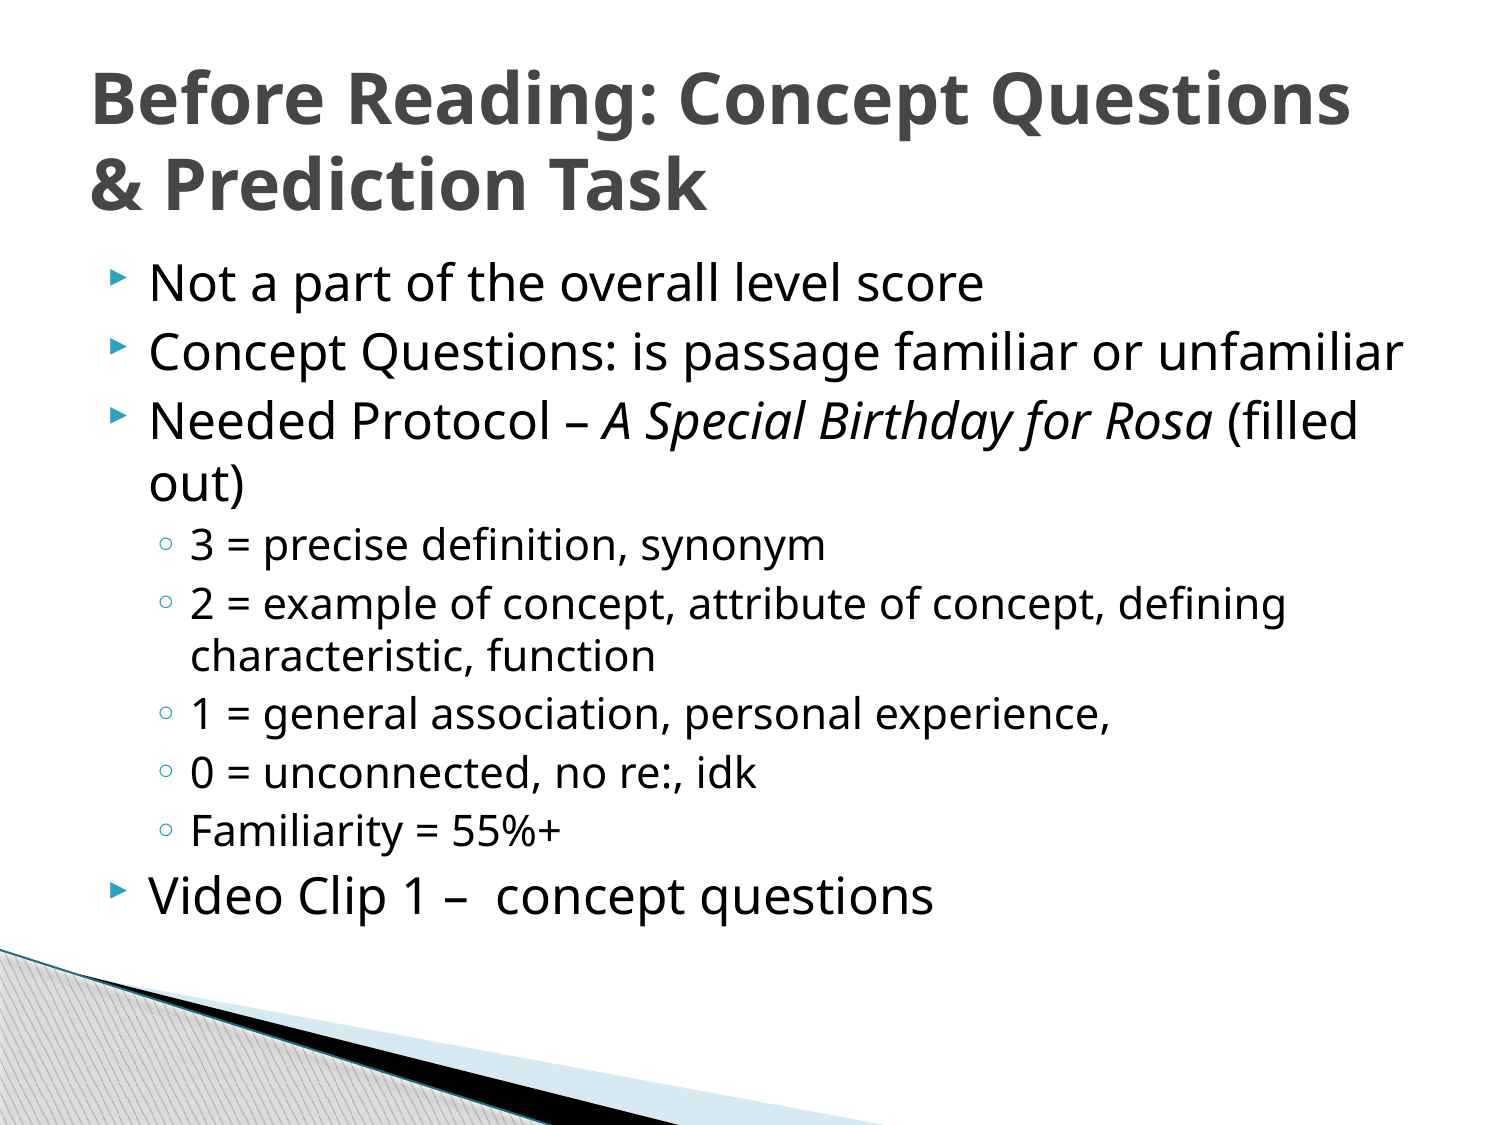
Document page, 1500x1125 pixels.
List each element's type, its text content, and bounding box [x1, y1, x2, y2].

title Before Reading: Concept Questions & Prediction Task [75, 45, 1425, 233]
list Not a part of the overall level score Concept Questions: is passage familiar or unfamiliar Needed Protocol – A Special Birthday for Rosa (filled out) 3 = precise definition, synonym 2 = example of concept, attribute of concept, defining characteristic, function 1 = general association, personal experience, 0 = unconnected, no re:, idk Familiarity = 55%+ Video Clip 1 – concept questions [75, 243, 1425, 986]
